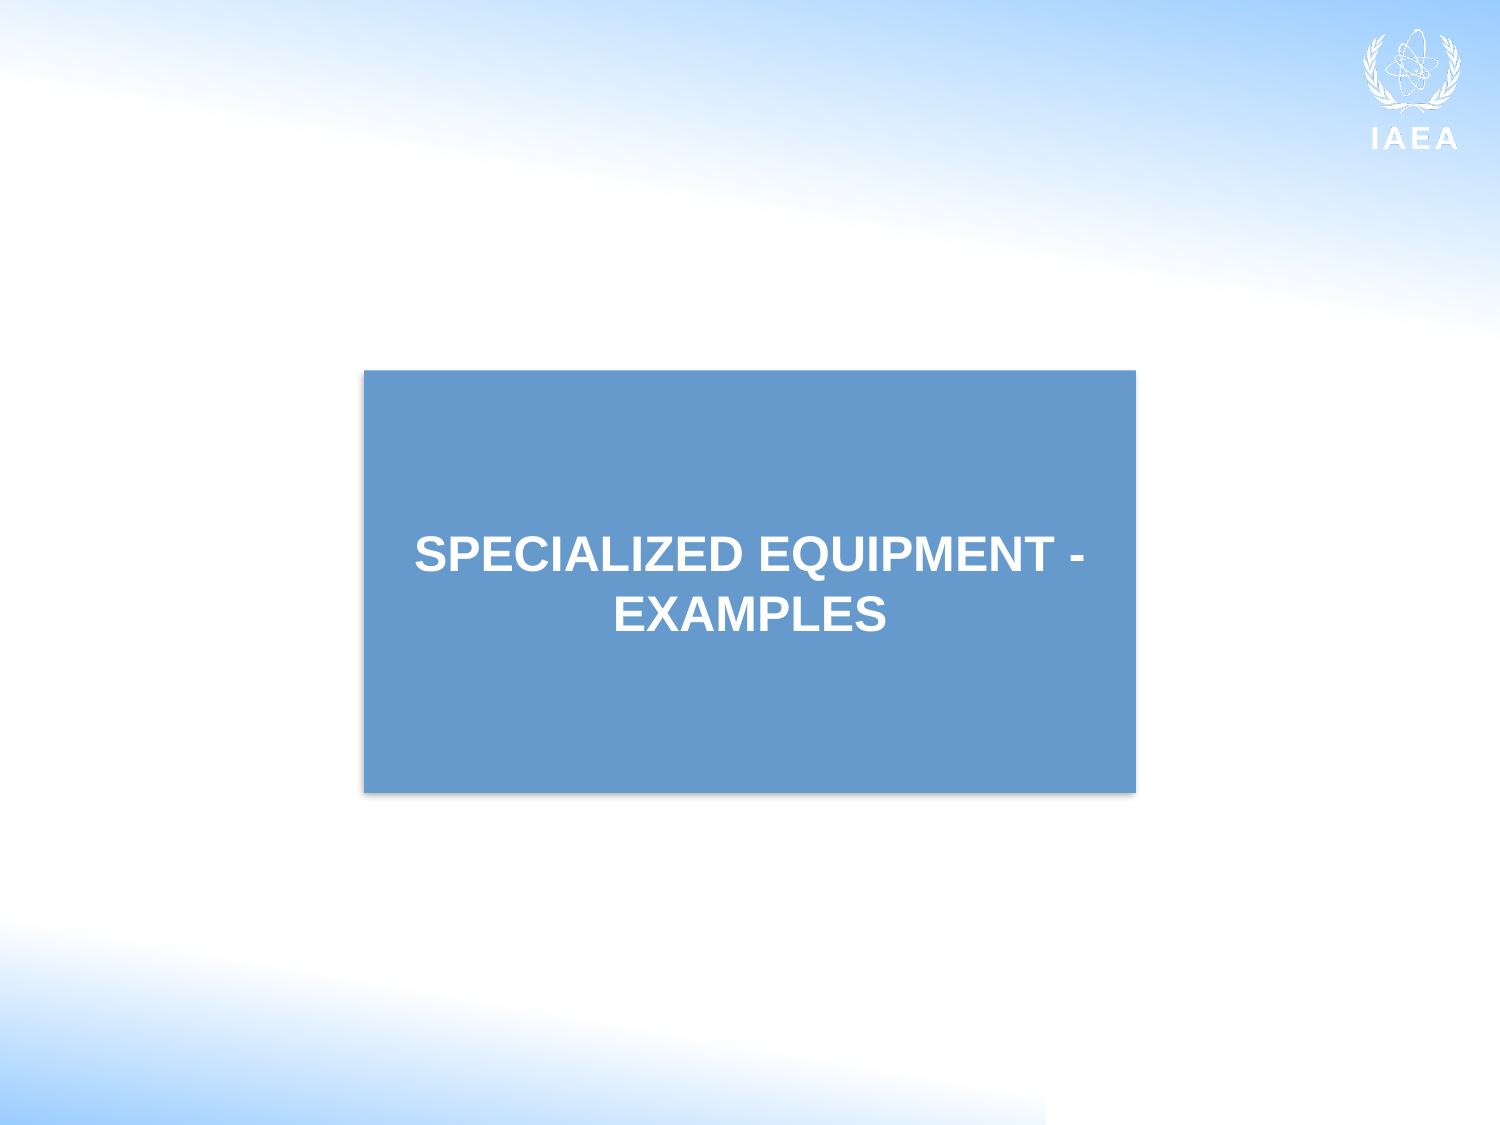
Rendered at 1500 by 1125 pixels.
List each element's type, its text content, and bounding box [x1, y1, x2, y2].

text_box SPECIALIZED EQUIPMENT -EXAMPLES [362, 368, 1138, 795]
picture [1363, 29, 1461, 149]
